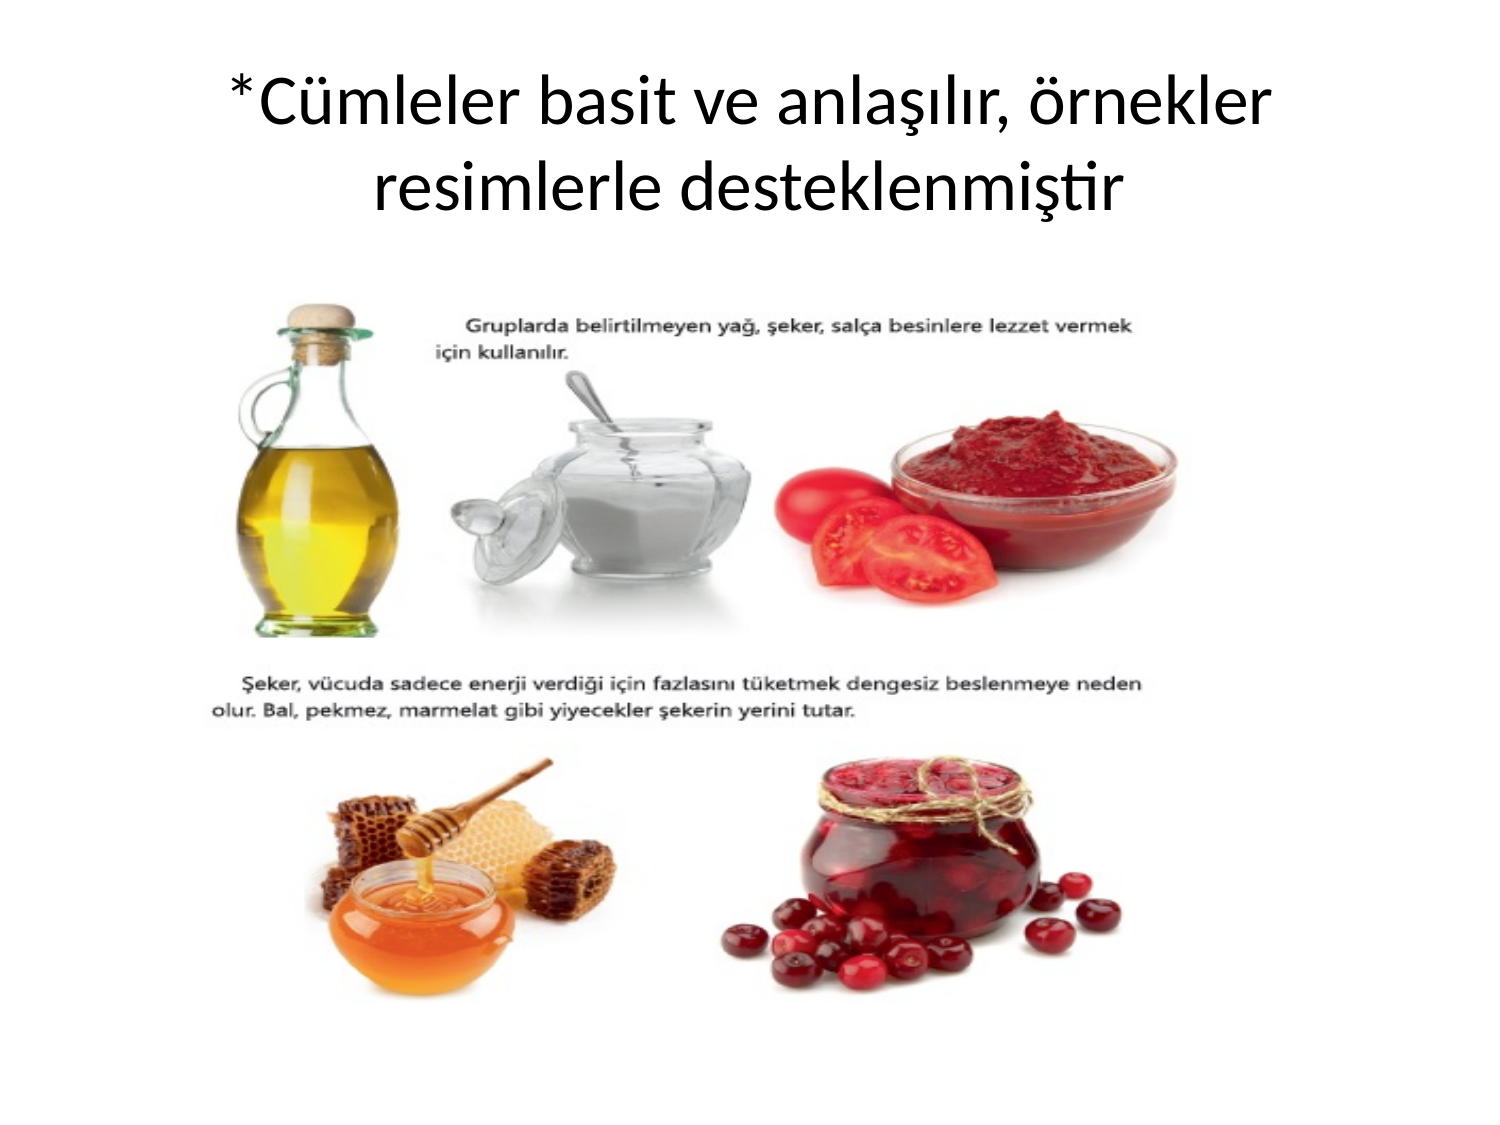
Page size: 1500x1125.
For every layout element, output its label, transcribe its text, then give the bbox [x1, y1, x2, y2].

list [170, 273, 1247, 1024]
title *Cümleler basit ve anlaşılır, örnekler resimlerle desteklenmiştir [75, 45, 1425, 233]
